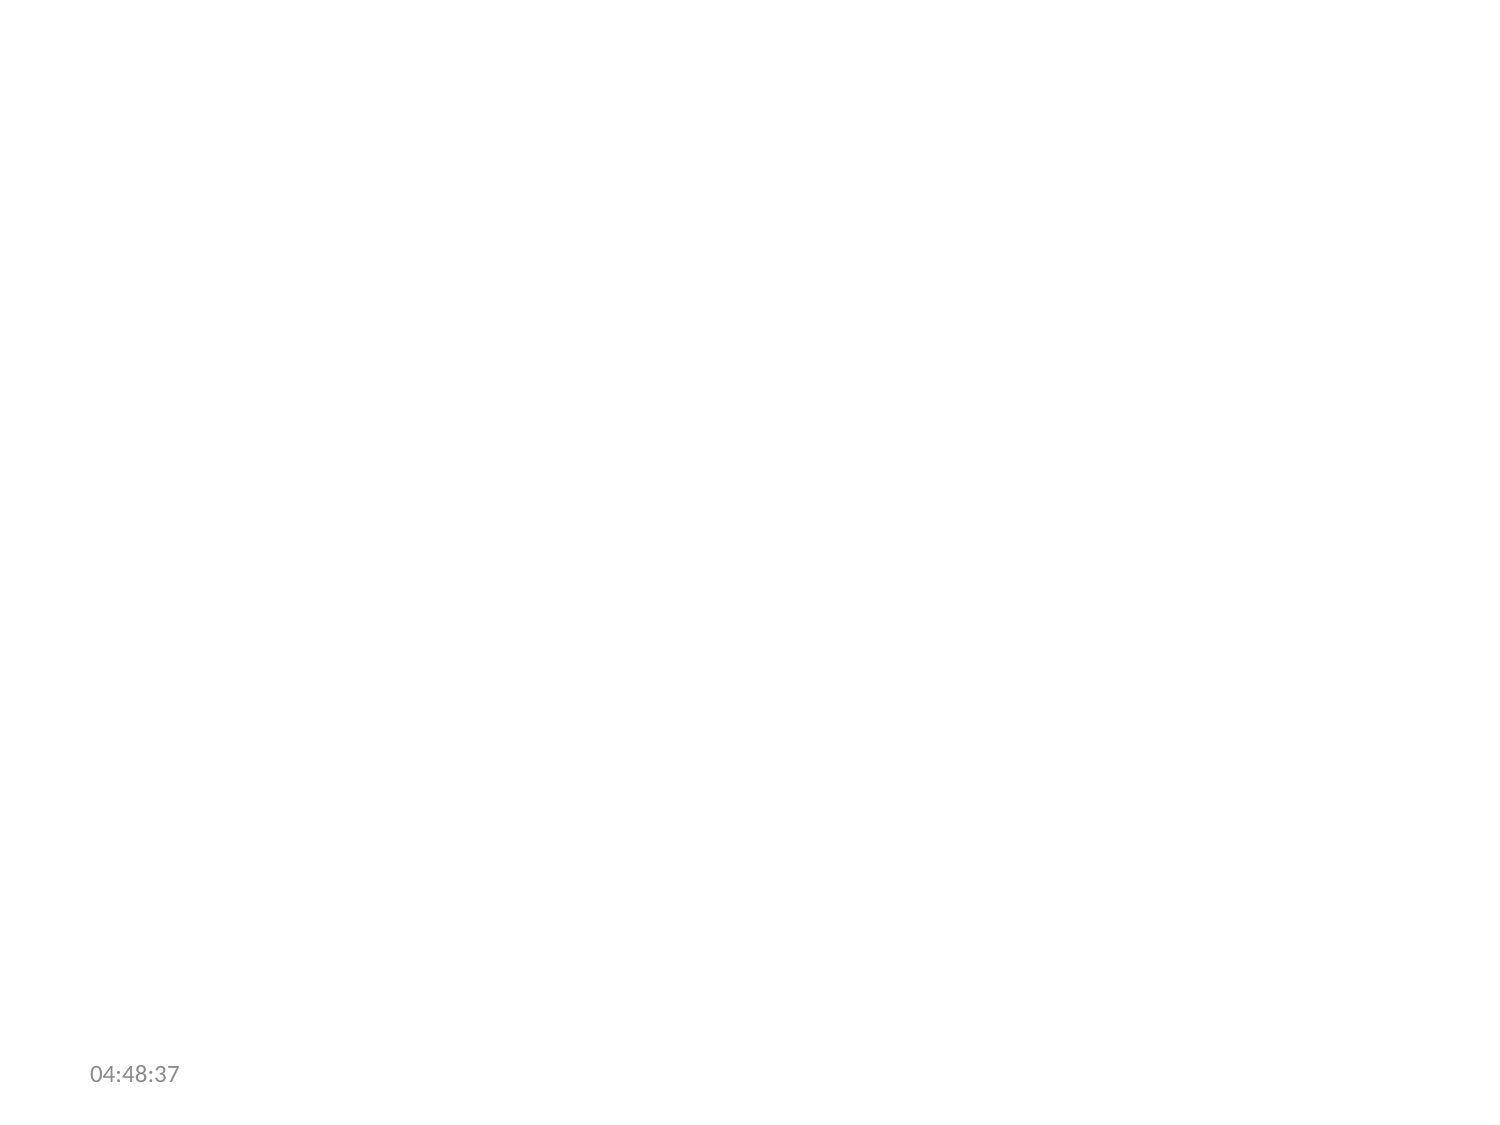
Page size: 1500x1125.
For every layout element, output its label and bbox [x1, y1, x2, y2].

slide_number [75, 1042, 425, 1103]
